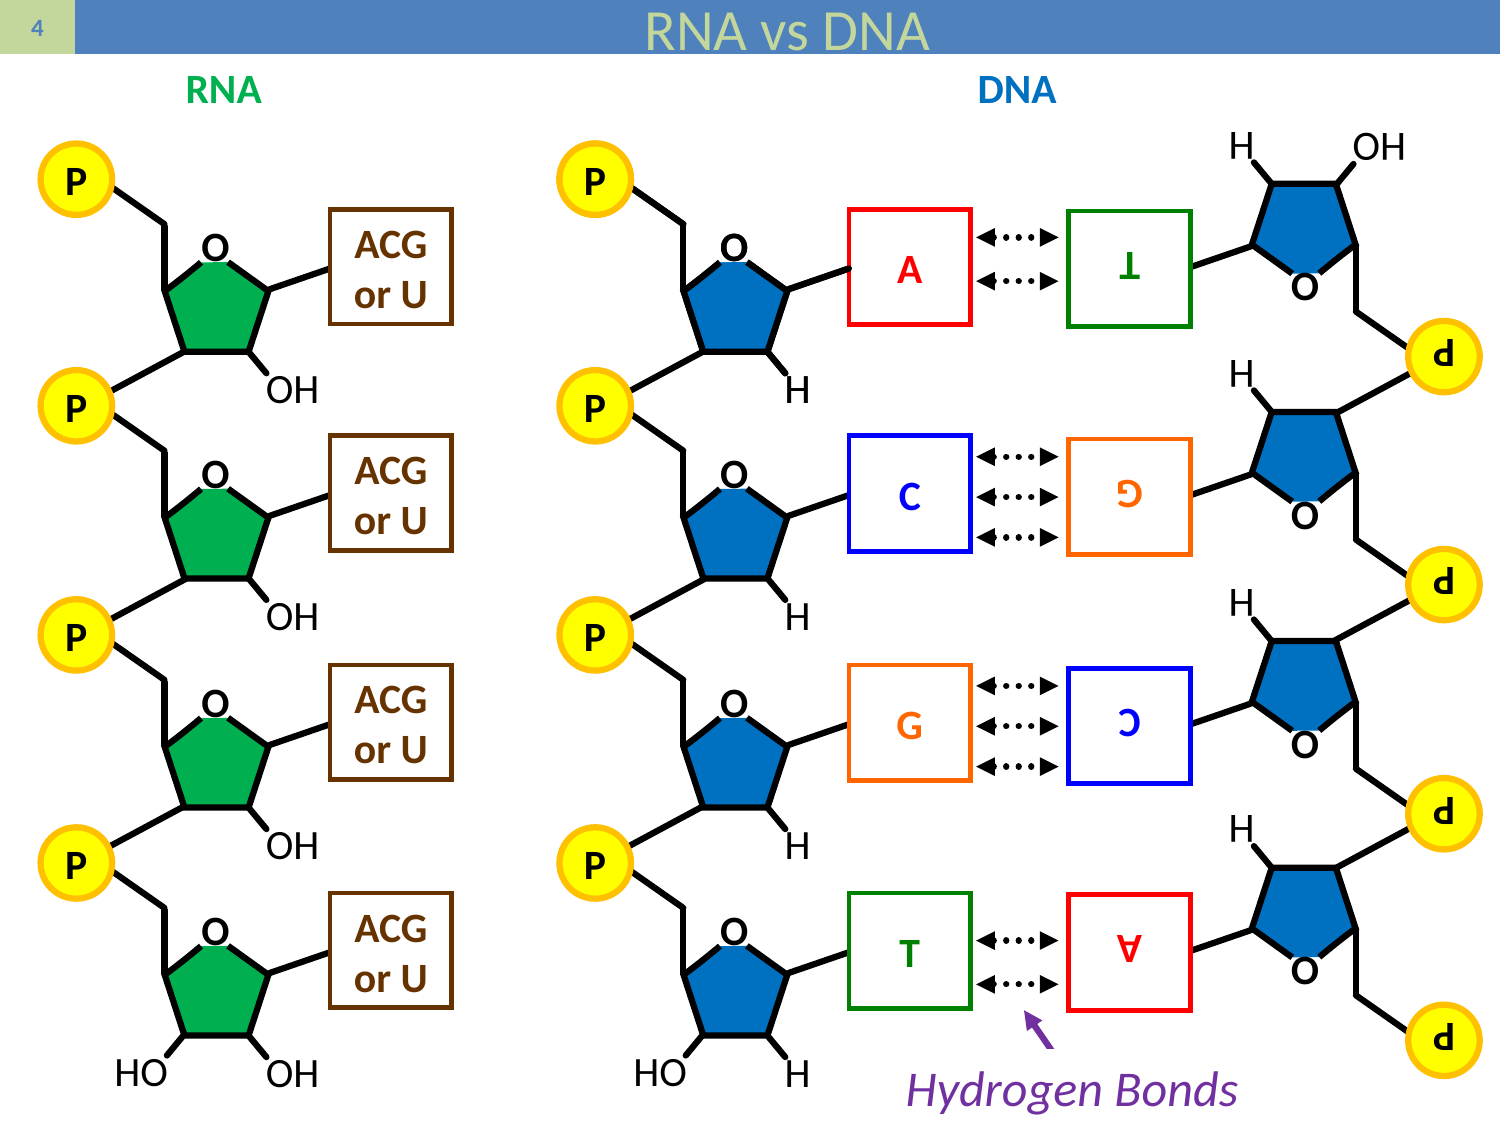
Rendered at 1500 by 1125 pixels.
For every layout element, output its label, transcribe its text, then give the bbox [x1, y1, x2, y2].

title RNA vs DNA [75, 0, 1500, 54]
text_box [540, 53, 1494, 1125]
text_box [40, 53, 452, 1105]
